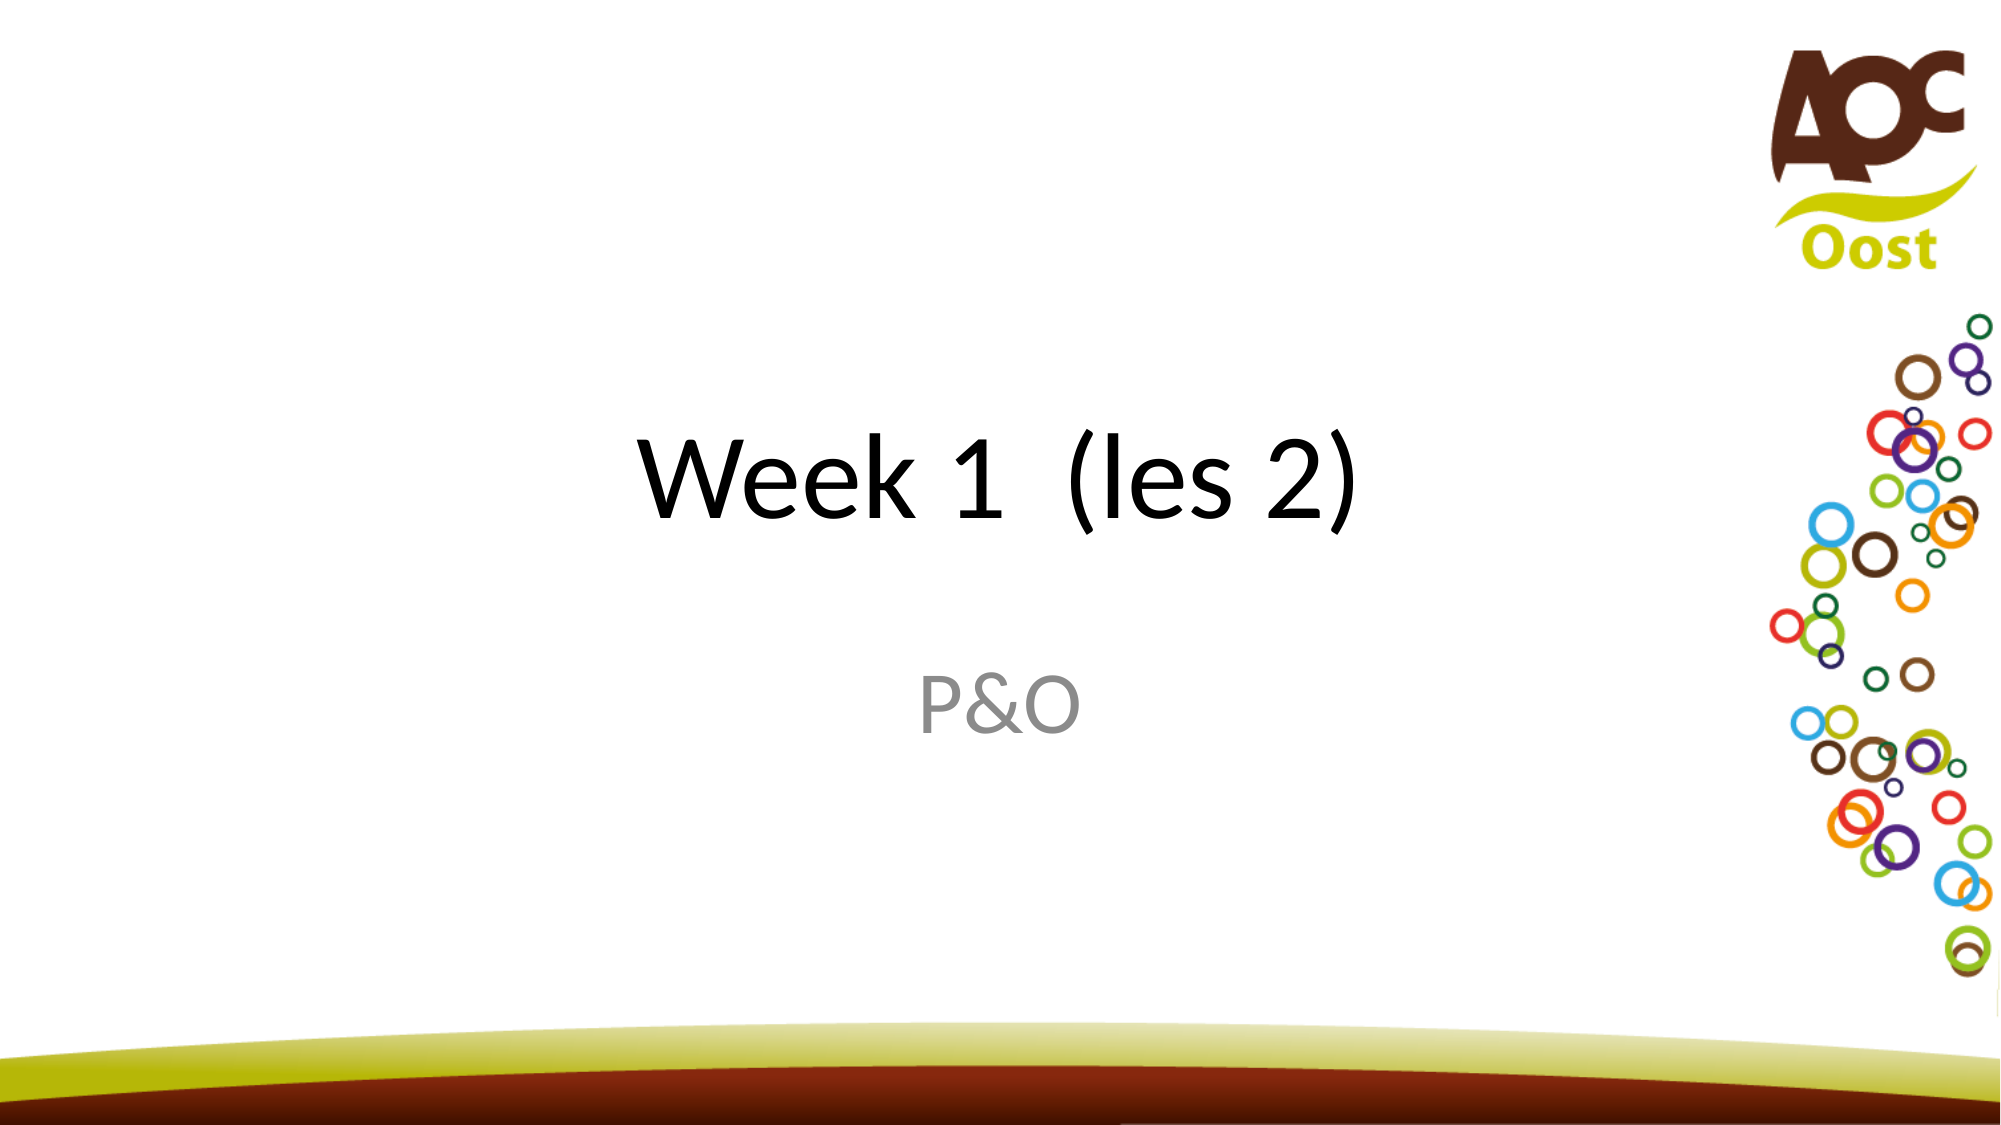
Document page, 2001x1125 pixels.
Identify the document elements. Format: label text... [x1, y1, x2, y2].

title Week 1 (les 2) [150, 349, 1850, 591]
picture [0, 0, 2001, 1125]
subtitle P&O [300, 637, 1700, 925]
